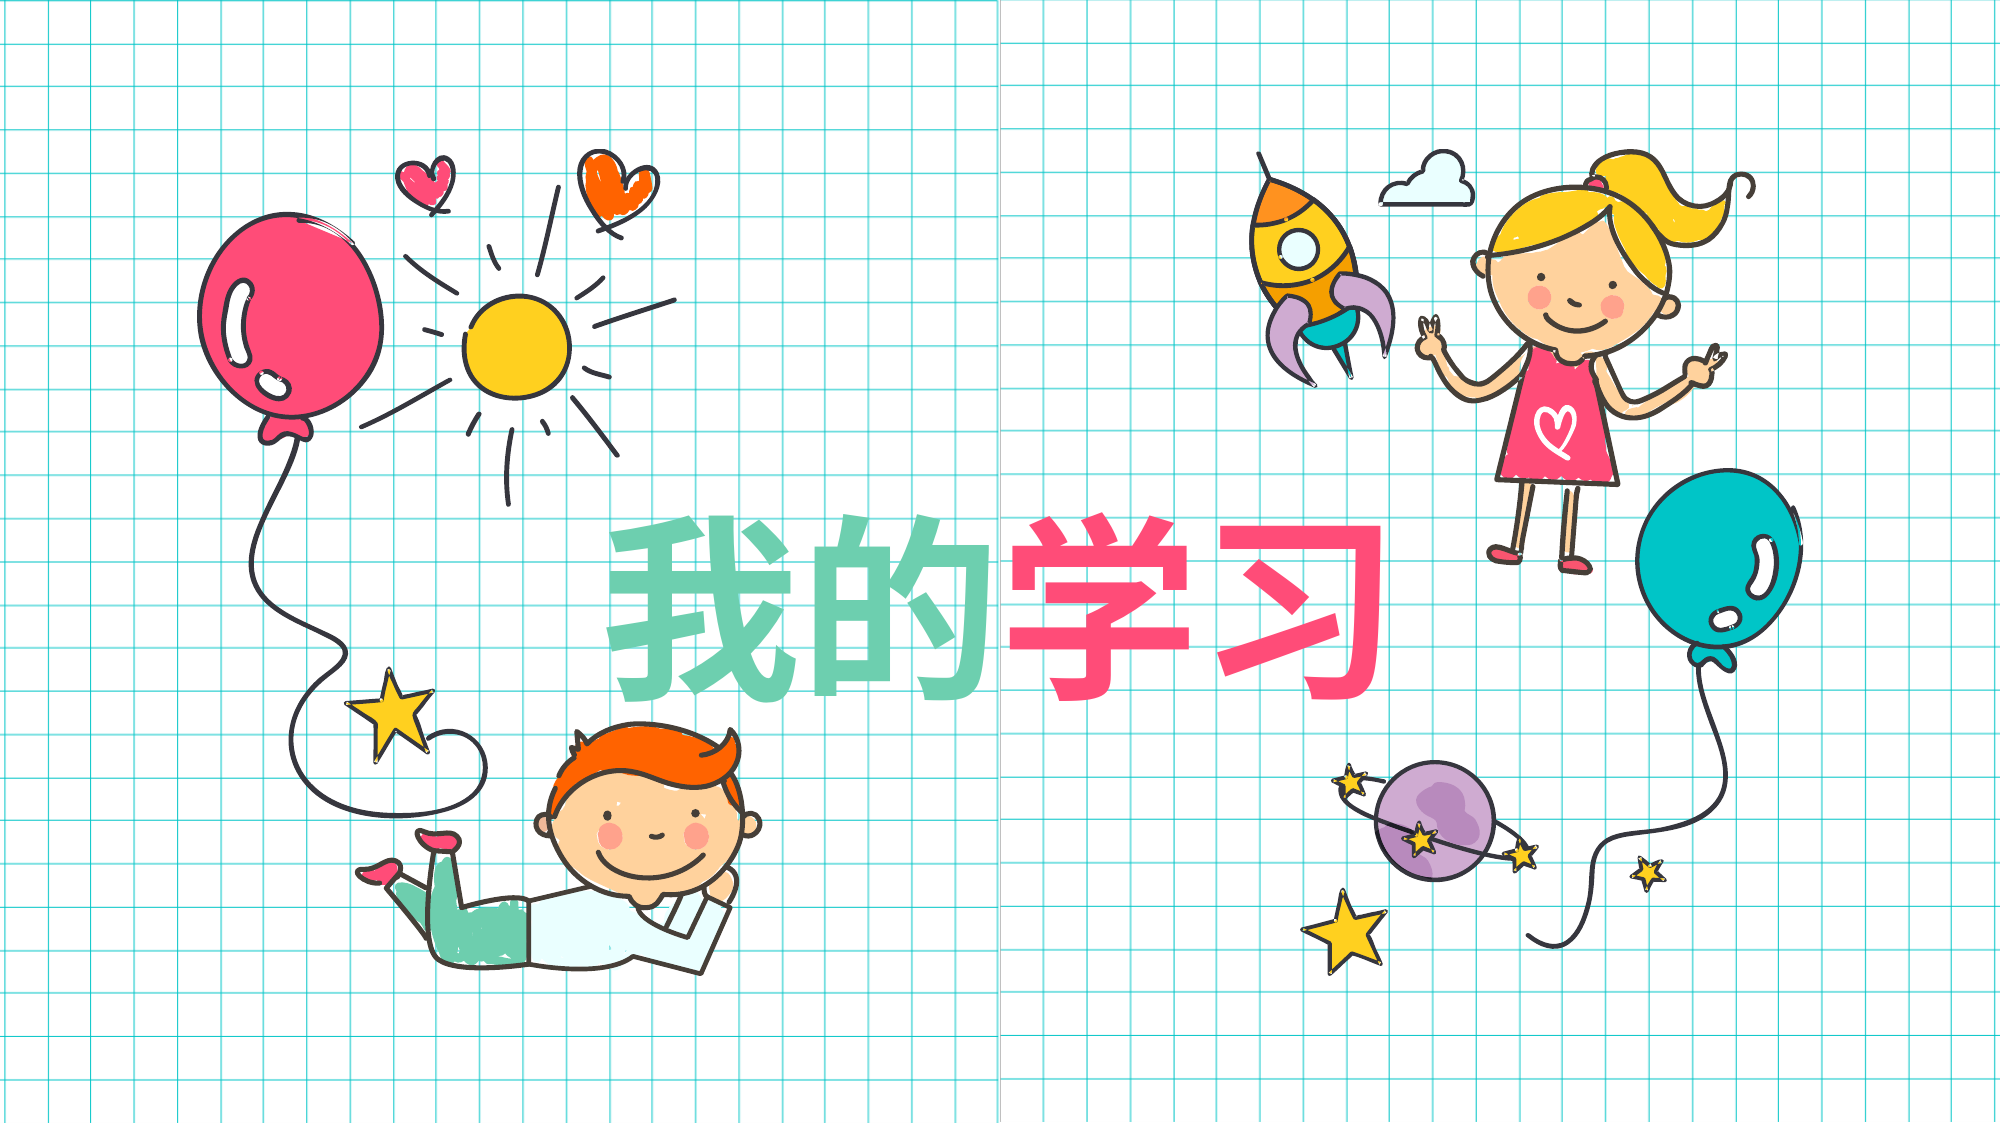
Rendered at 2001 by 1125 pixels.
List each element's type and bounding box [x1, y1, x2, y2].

picture [0, 0, 2000, 1125]
text_box [196, 149, 1803, 976]
